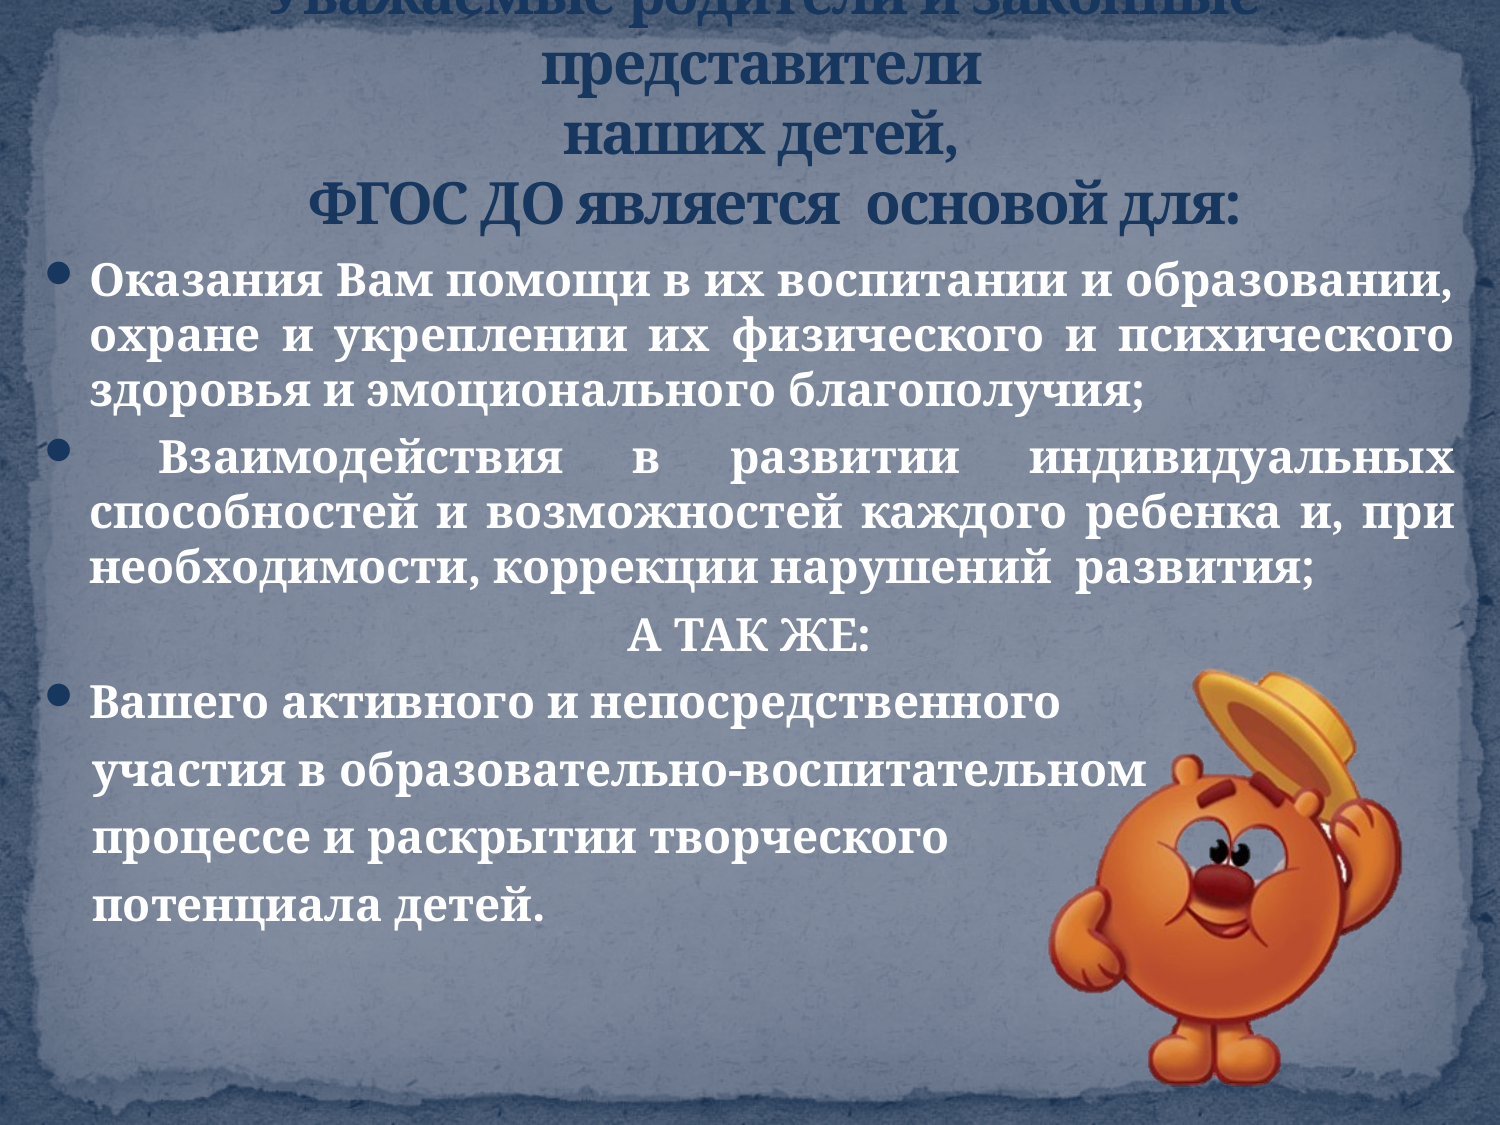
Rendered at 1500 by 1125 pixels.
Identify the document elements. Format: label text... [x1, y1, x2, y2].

list Оказания Вам помощи в их воспитании и образовании, охране и укреплении их физического и психического здоровья и эмоционального благополучия; Взаимодействия в развитии индивидуальных способностей и возможностей каждого ребенка и, при необходимости, коррекции нарушений развития; А ТАК ЖЕ: Вашего активного и непосредственного участия в образовательно-воспитательном процессе и раскрытии творческого потенциала детей. [29, 243, 1471, 1076]
picture [1021, 668, 1447, 1094]
title Уважаемые родители и законные представители наших детей, ФГОС ДО является основой для: [41, 19, 1483, 244]
